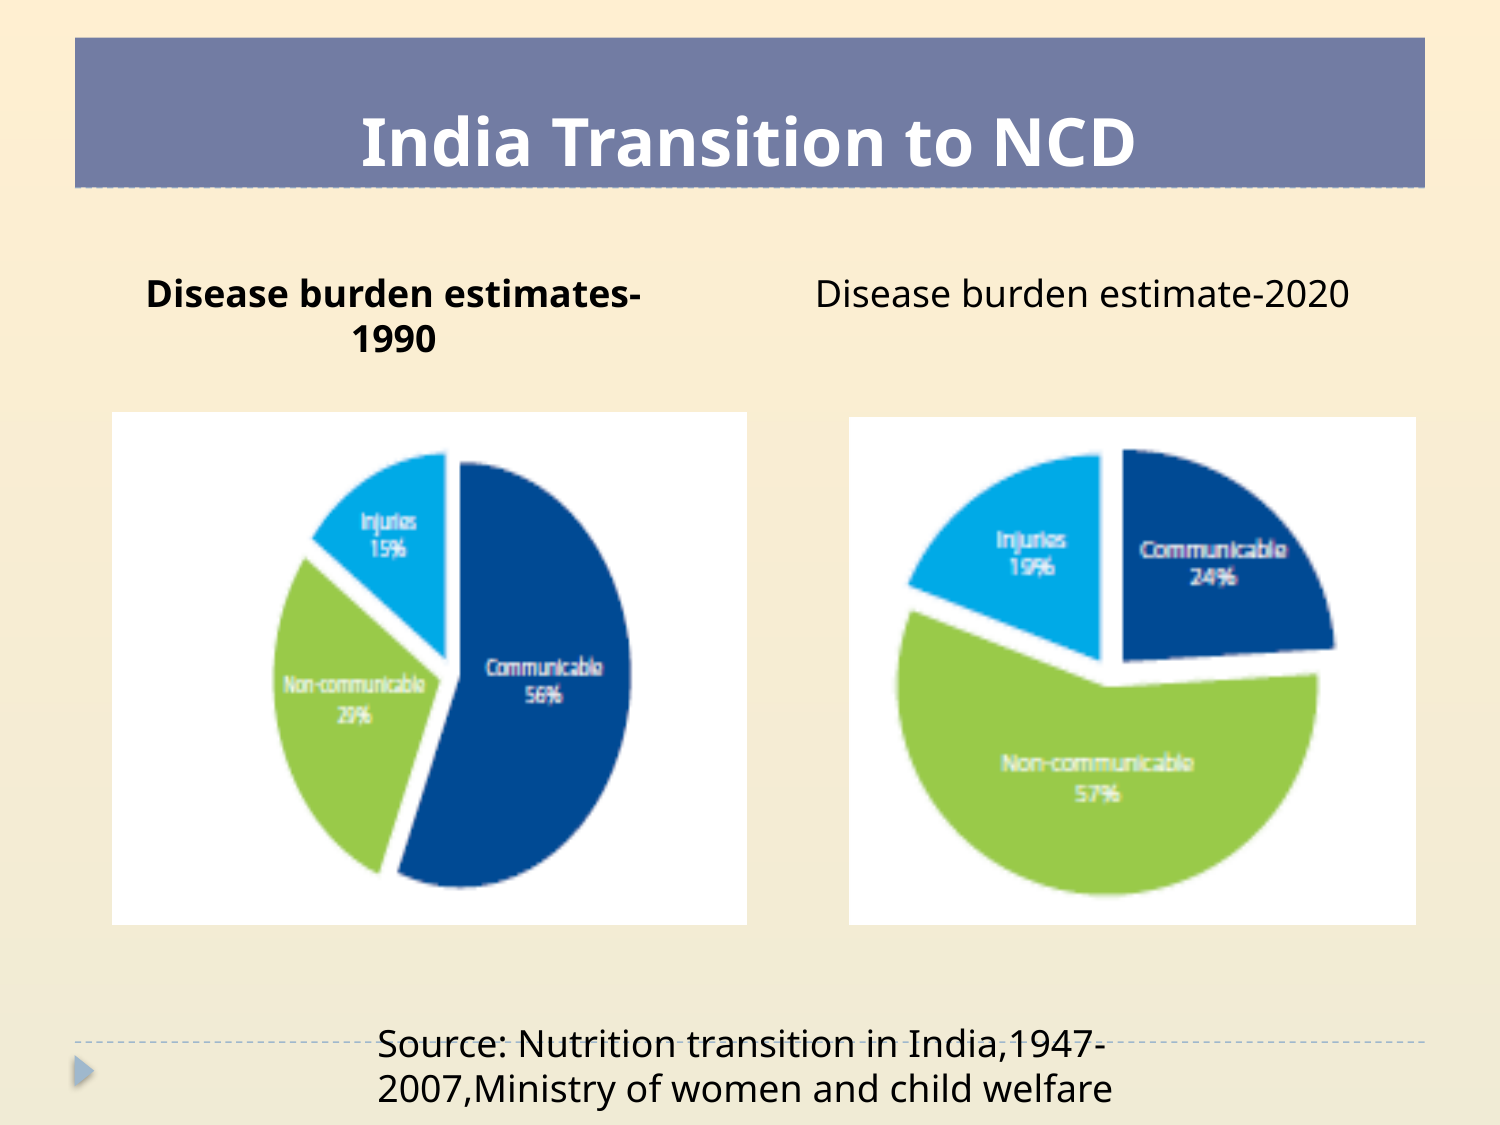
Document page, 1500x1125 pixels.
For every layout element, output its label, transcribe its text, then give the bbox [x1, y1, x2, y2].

text_box Source: Nutrition transition in India,1947-2007,Ministry of women and child welfare [362, 1012, 1238, 1118]
text_box Disease burden estimates-1990 [112, 262, 675, 368]
picture [112, 412, 747, 926]
picture [849, 417, 1416, 926]
text_box Disease burden estimate-2020 [800, 262, 1375, 323]
title India Transition to NCD [75, 37, 1425, 188]
